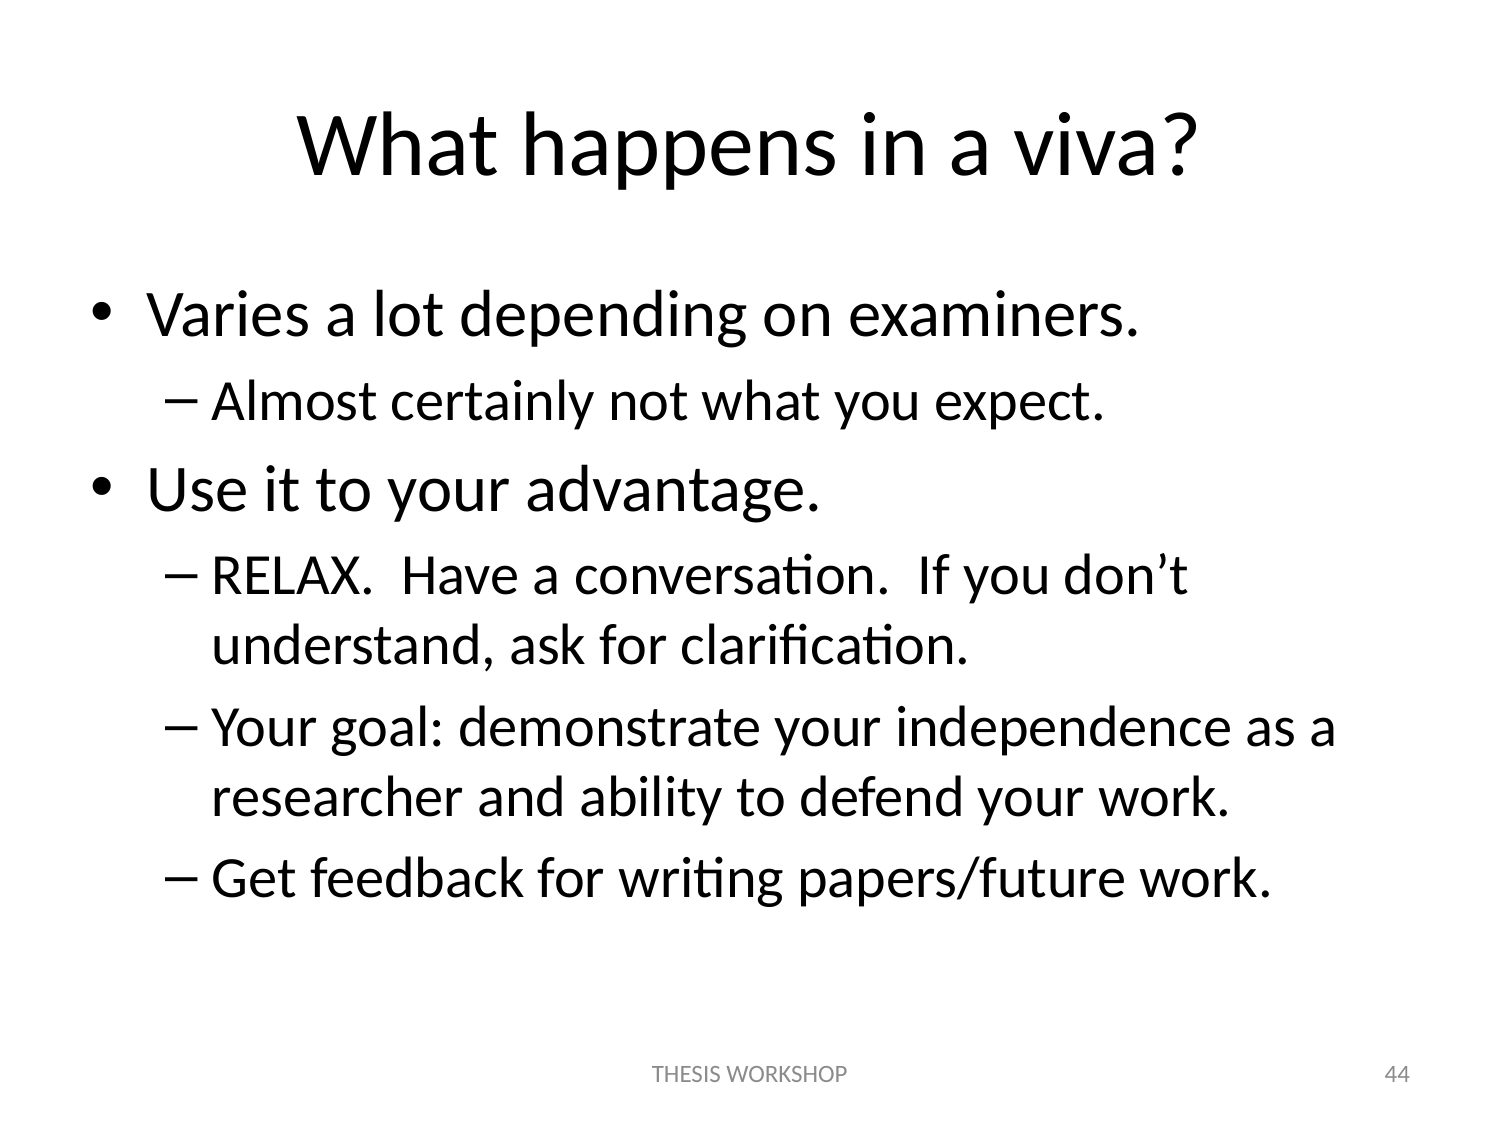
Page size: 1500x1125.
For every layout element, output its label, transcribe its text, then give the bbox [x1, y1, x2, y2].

title What happens in a viva? [75, 45, 1425, 233]
slide_number 44 [1074, 1042, 1425, 1103]
list Varies a lot depending on examiners. Almost certainly not what you expect. Use it to your advantage. RELAX. Have a conversation. If you don’t understand, ask for clarification. Your goal: demonstrate your independence as a researcher and ability to defend your work. Get feedback for writing papers/future work. [75, 262, 1425, 1005]
footer THESIS WORKSHOP [512, 1042, 988, 1103]
